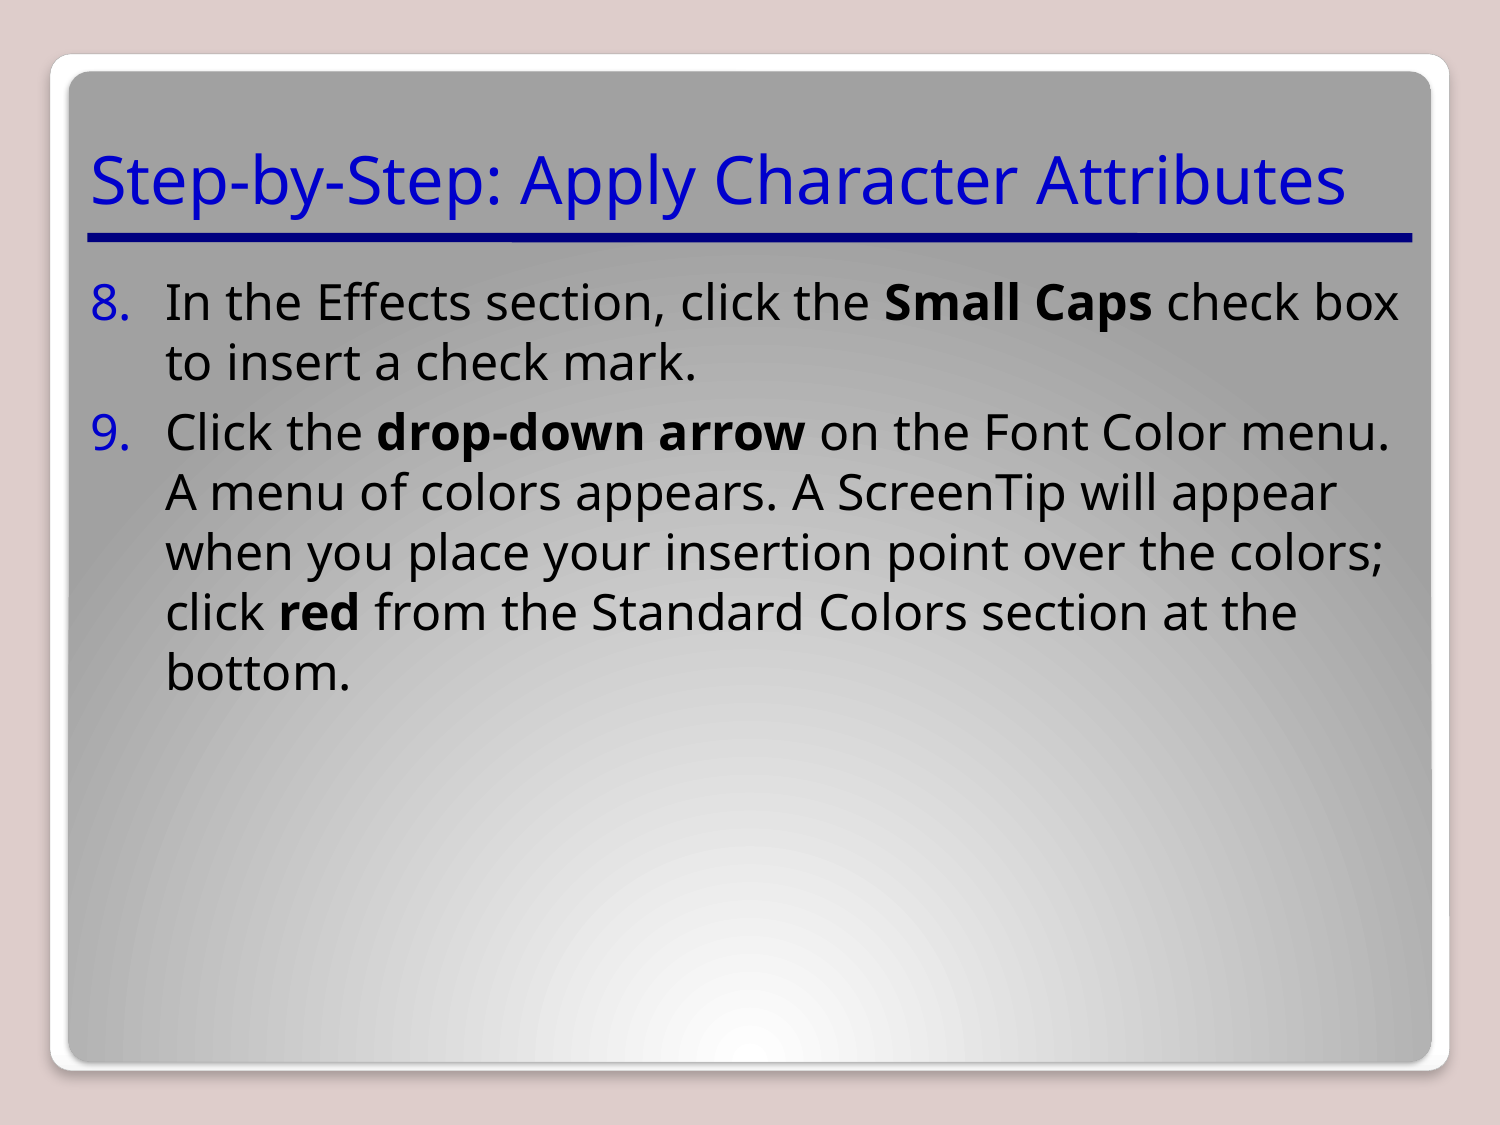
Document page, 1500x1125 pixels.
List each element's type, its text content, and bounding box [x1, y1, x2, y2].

list In the Effects section, click the Small Caps check box to insert a check mark. Click the drop-down arrow on the Font Color menu. A menu of colors appears. A ScreenTip will appear when you place your insertion point over the colors; click red from the Standard Colors section at the bottom. [74, 262, 1426, 1063]
title Step-by-Step: Apply Character Attributes [74, 74, 1426, 226]
